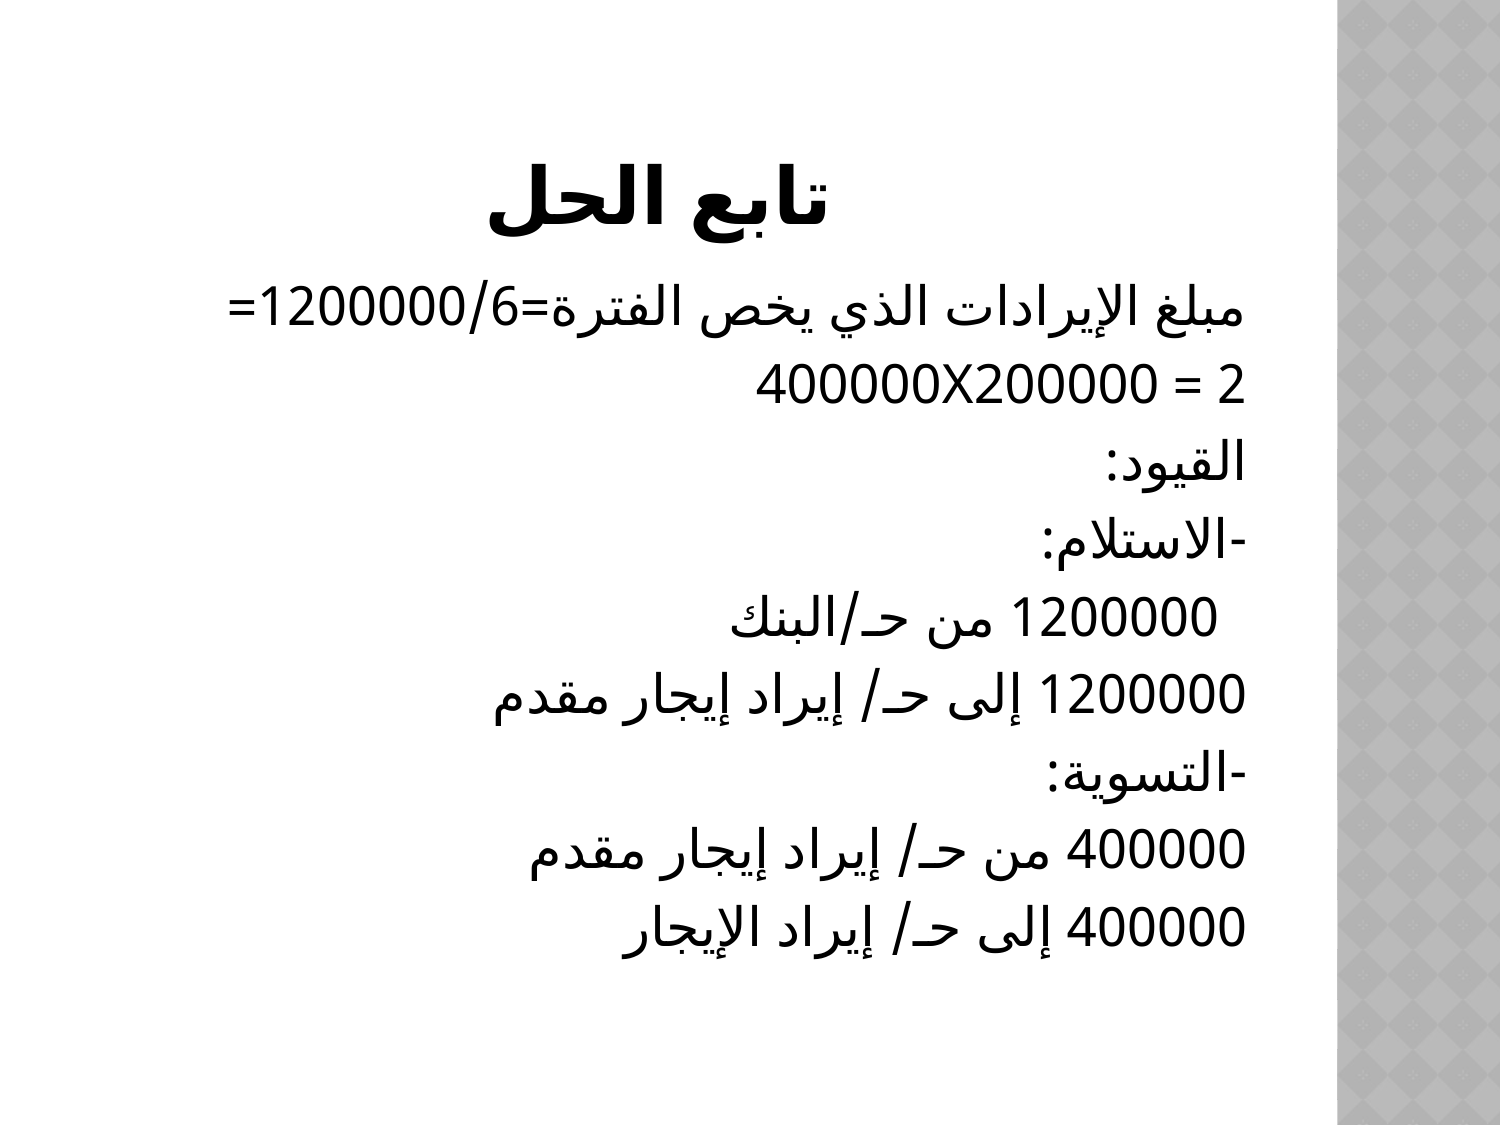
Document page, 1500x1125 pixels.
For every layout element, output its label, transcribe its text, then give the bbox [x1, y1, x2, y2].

title تابع الحل [75, 52, 1263, 240]
list مبلغ الإيرادات الذي يخص الفترة=1200000/6= 2 = 400000X200000 القيود: -الاستلام: 1200000 من حـ/البنك 1200000 إلى حـ/ إيراد إيجار مقدم -التسوية: 400000 من حـ/ إيراد إيجار مقدم 400000 إلى حـ/ إيراد الإيجار [75, 264, 1263, 1059]
